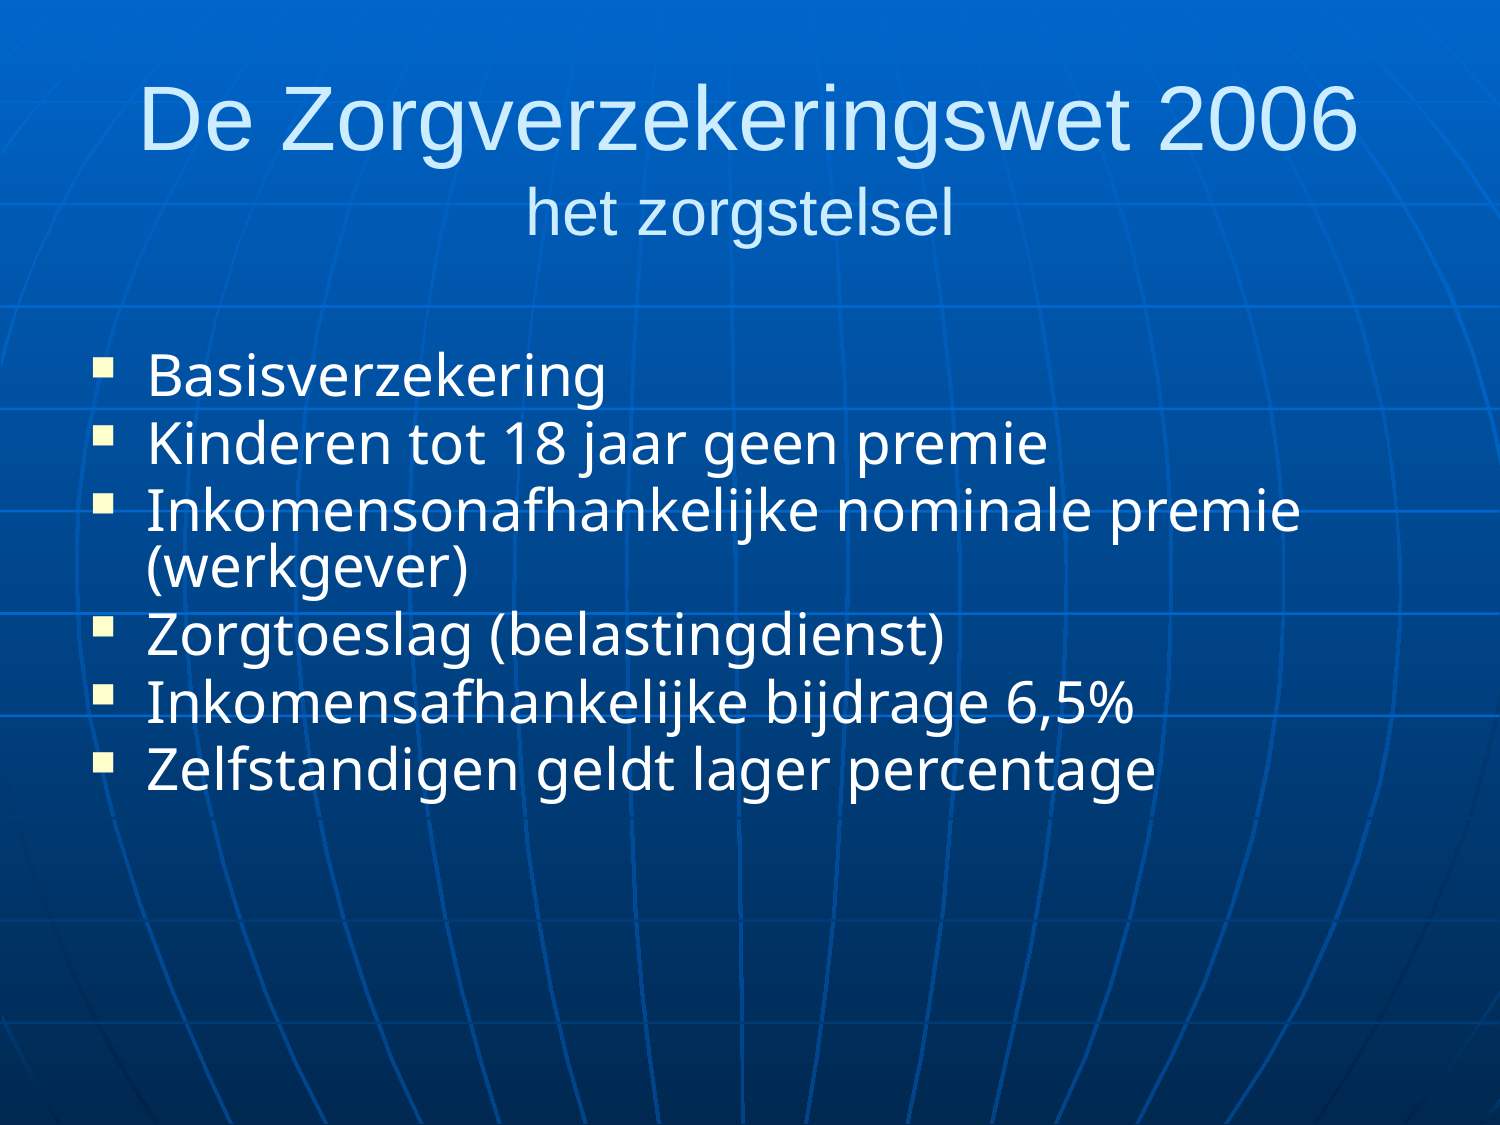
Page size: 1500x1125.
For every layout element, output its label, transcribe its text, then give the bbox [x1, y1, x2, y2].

list Basisverzekering Kinderen tot 18 jaar geen premie Inkomensonafhankelijke nominale premie (werkgever) Zorgtoeslag (belastingdienst) Inkomensafhankelijke bijdrage 6,5% Zelfstandigen geldt lager percentage [75, 262, 1425, 1006]
title De Zorgverzekeringswet 2006 het zorgstelsel [75, 45, 1425, 233]
